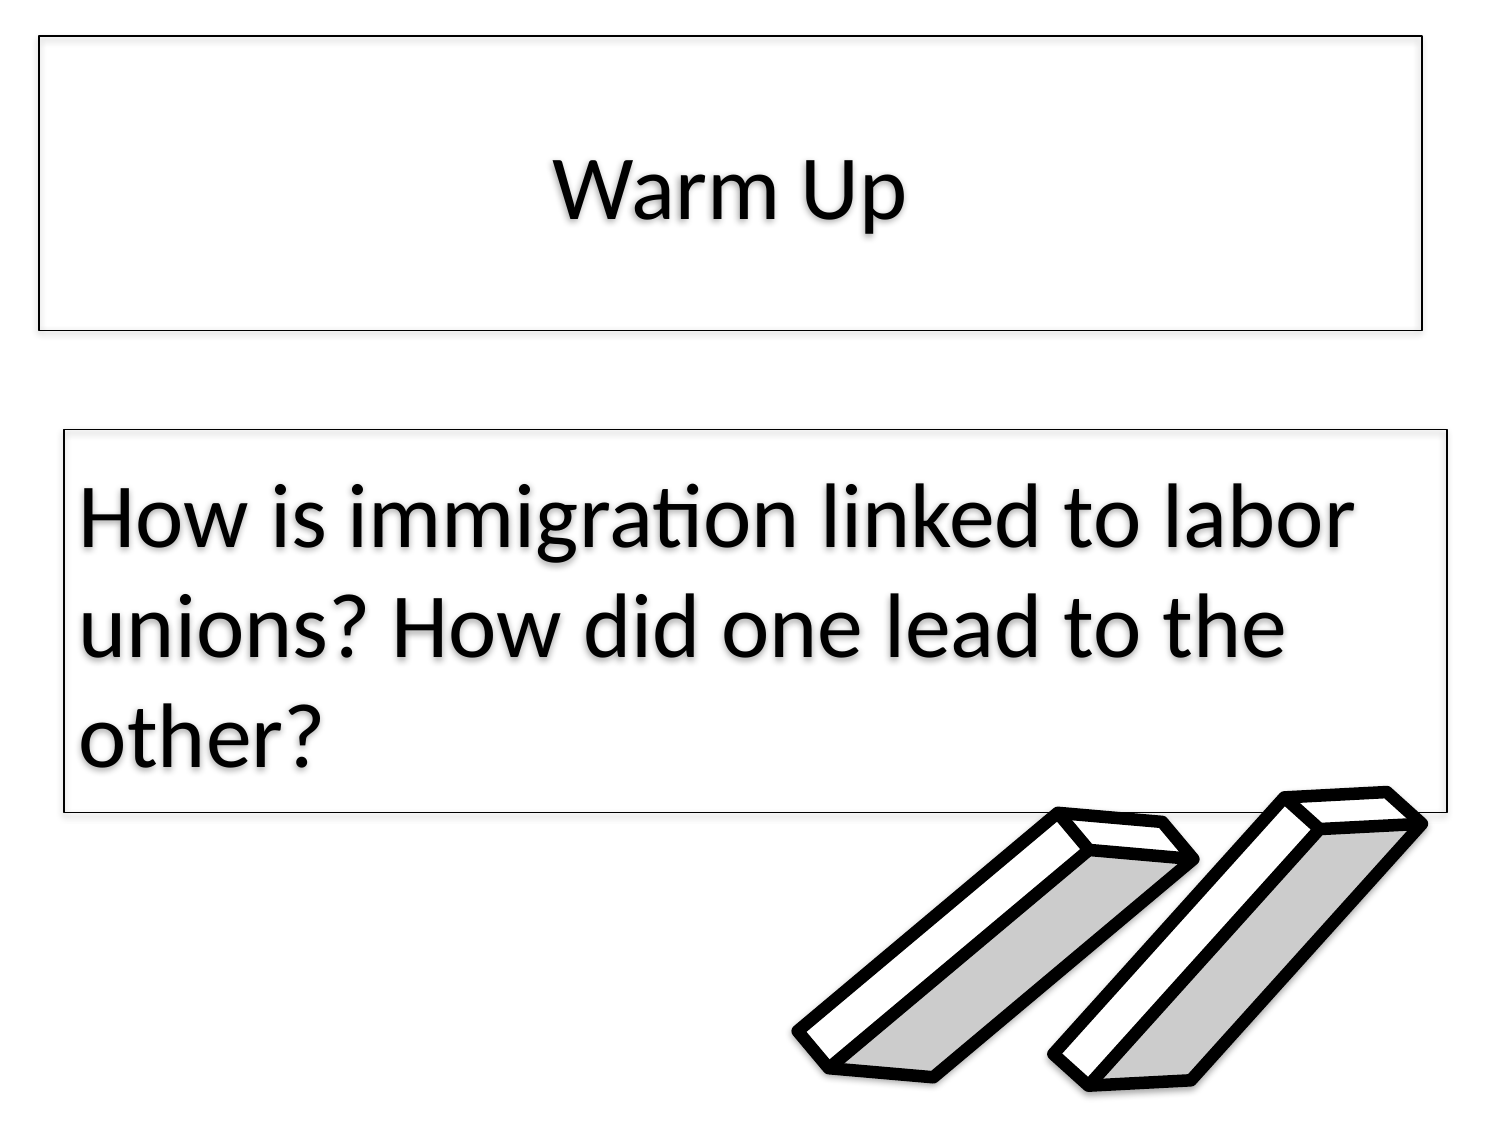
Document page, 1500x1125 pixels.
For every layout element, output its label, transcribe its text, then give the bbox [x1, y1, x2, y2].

text_box [797, 812, 1194, 1079]
text_box Warm Up [38, 35, 1423, 331]
text_box [1052, 791, 1423, 1087]
text_box How is immigration linked to labor unions? How did one lead to the other? [63, 429, 1448, 813]
